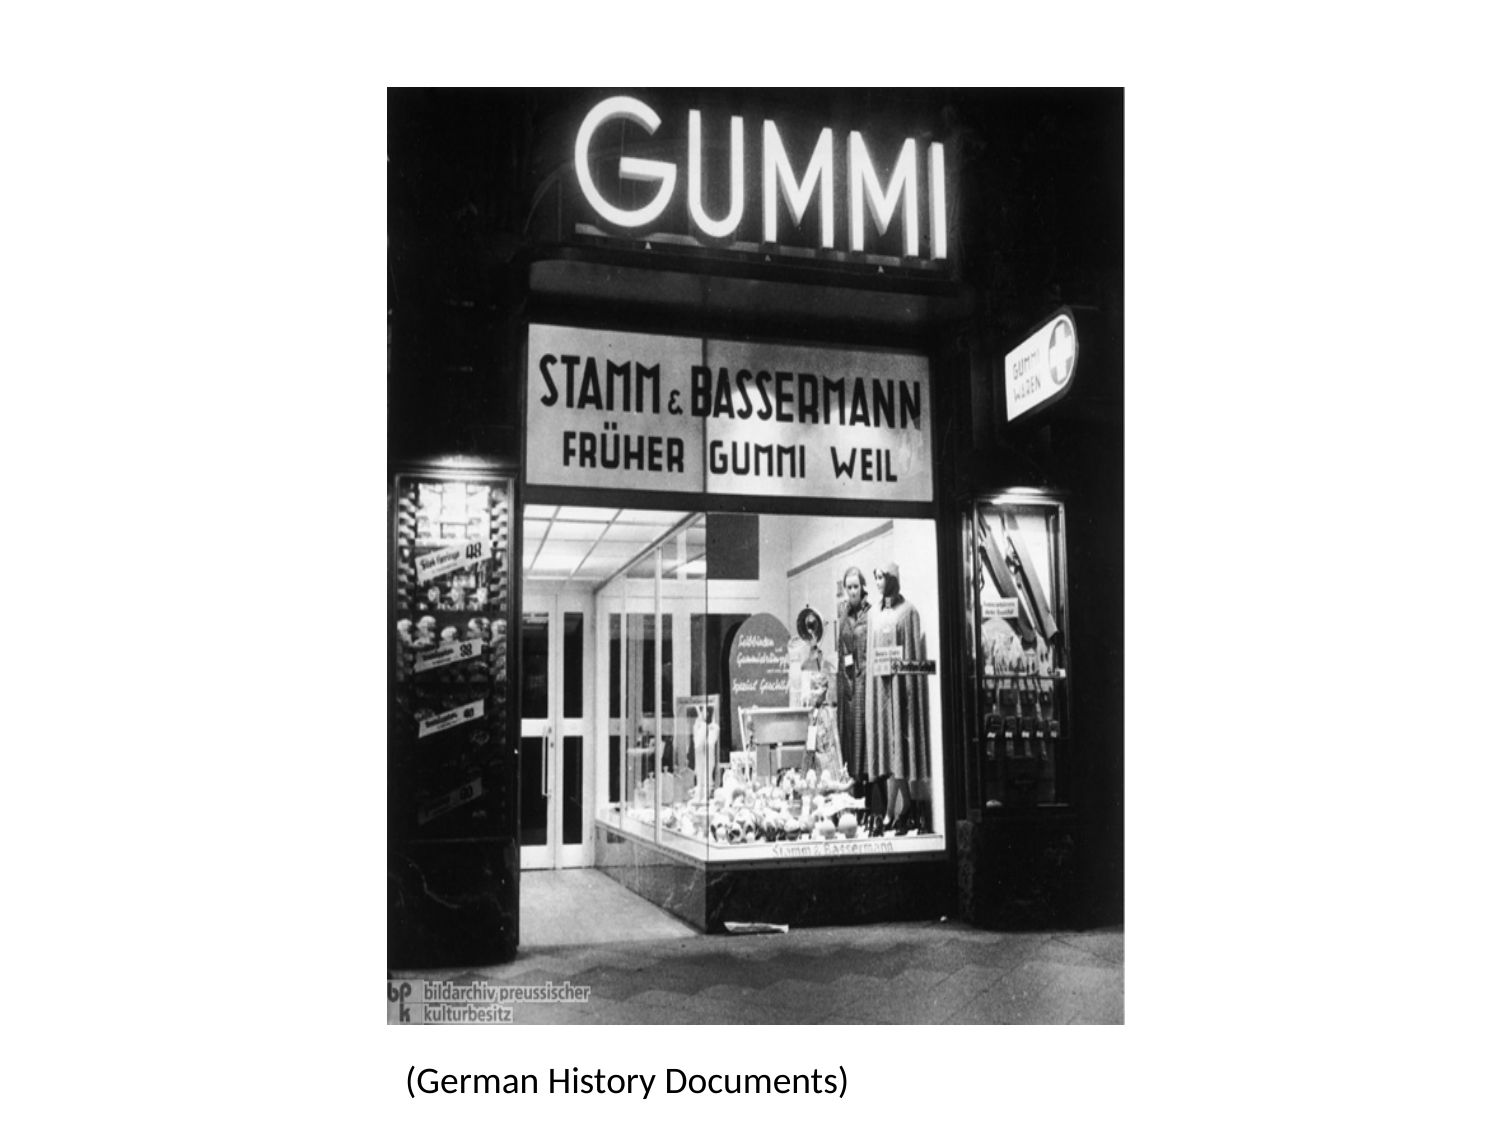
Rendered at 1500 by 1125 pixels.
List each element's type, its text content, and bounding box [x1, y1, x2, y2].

text_box (German History Documents) [390, 1049, 865, 1109]
picture [387, 87, 1126, 1026]
